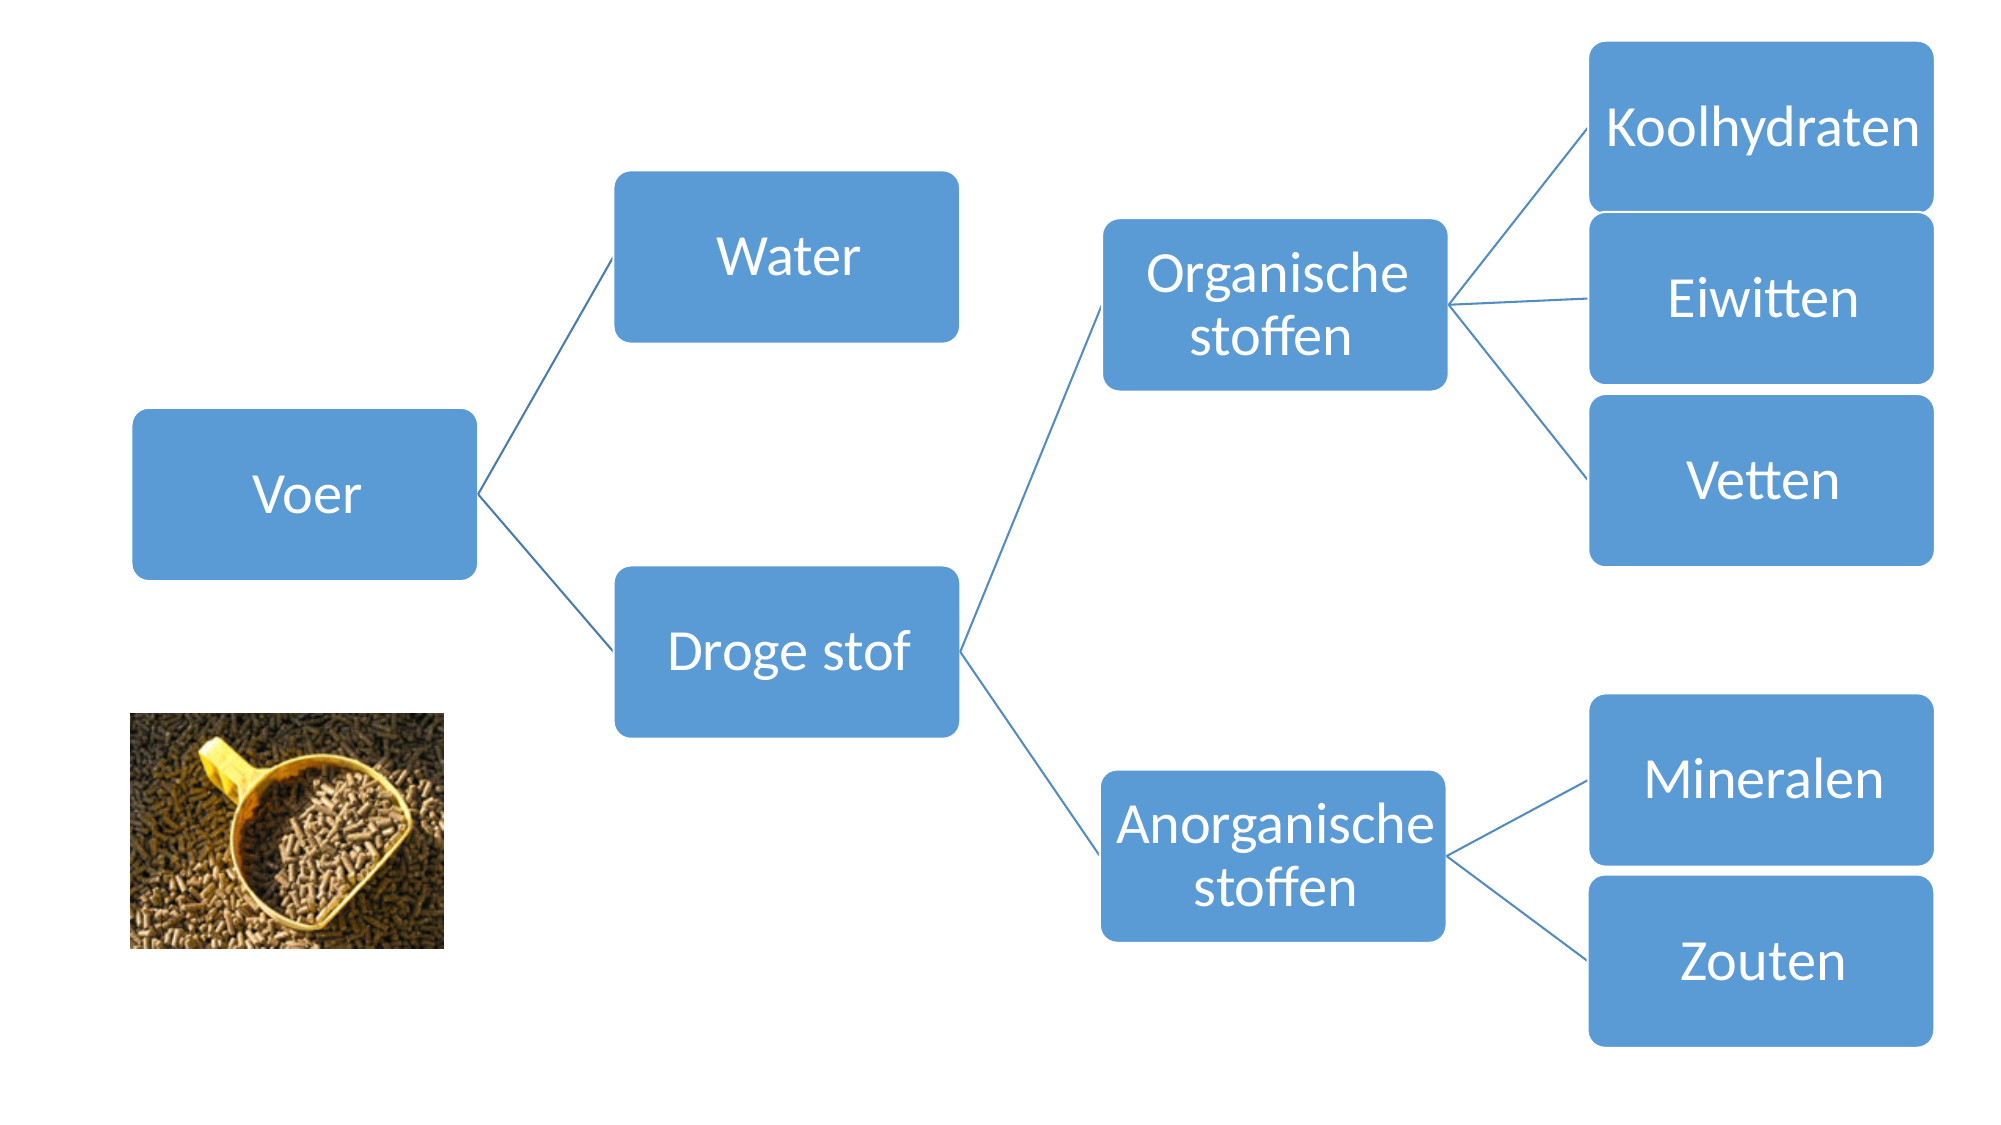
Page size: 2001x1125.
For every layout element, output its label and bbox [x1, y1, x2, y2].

list [130, 40, 1935, 1048]
picture [130, 713, 444, 949]
